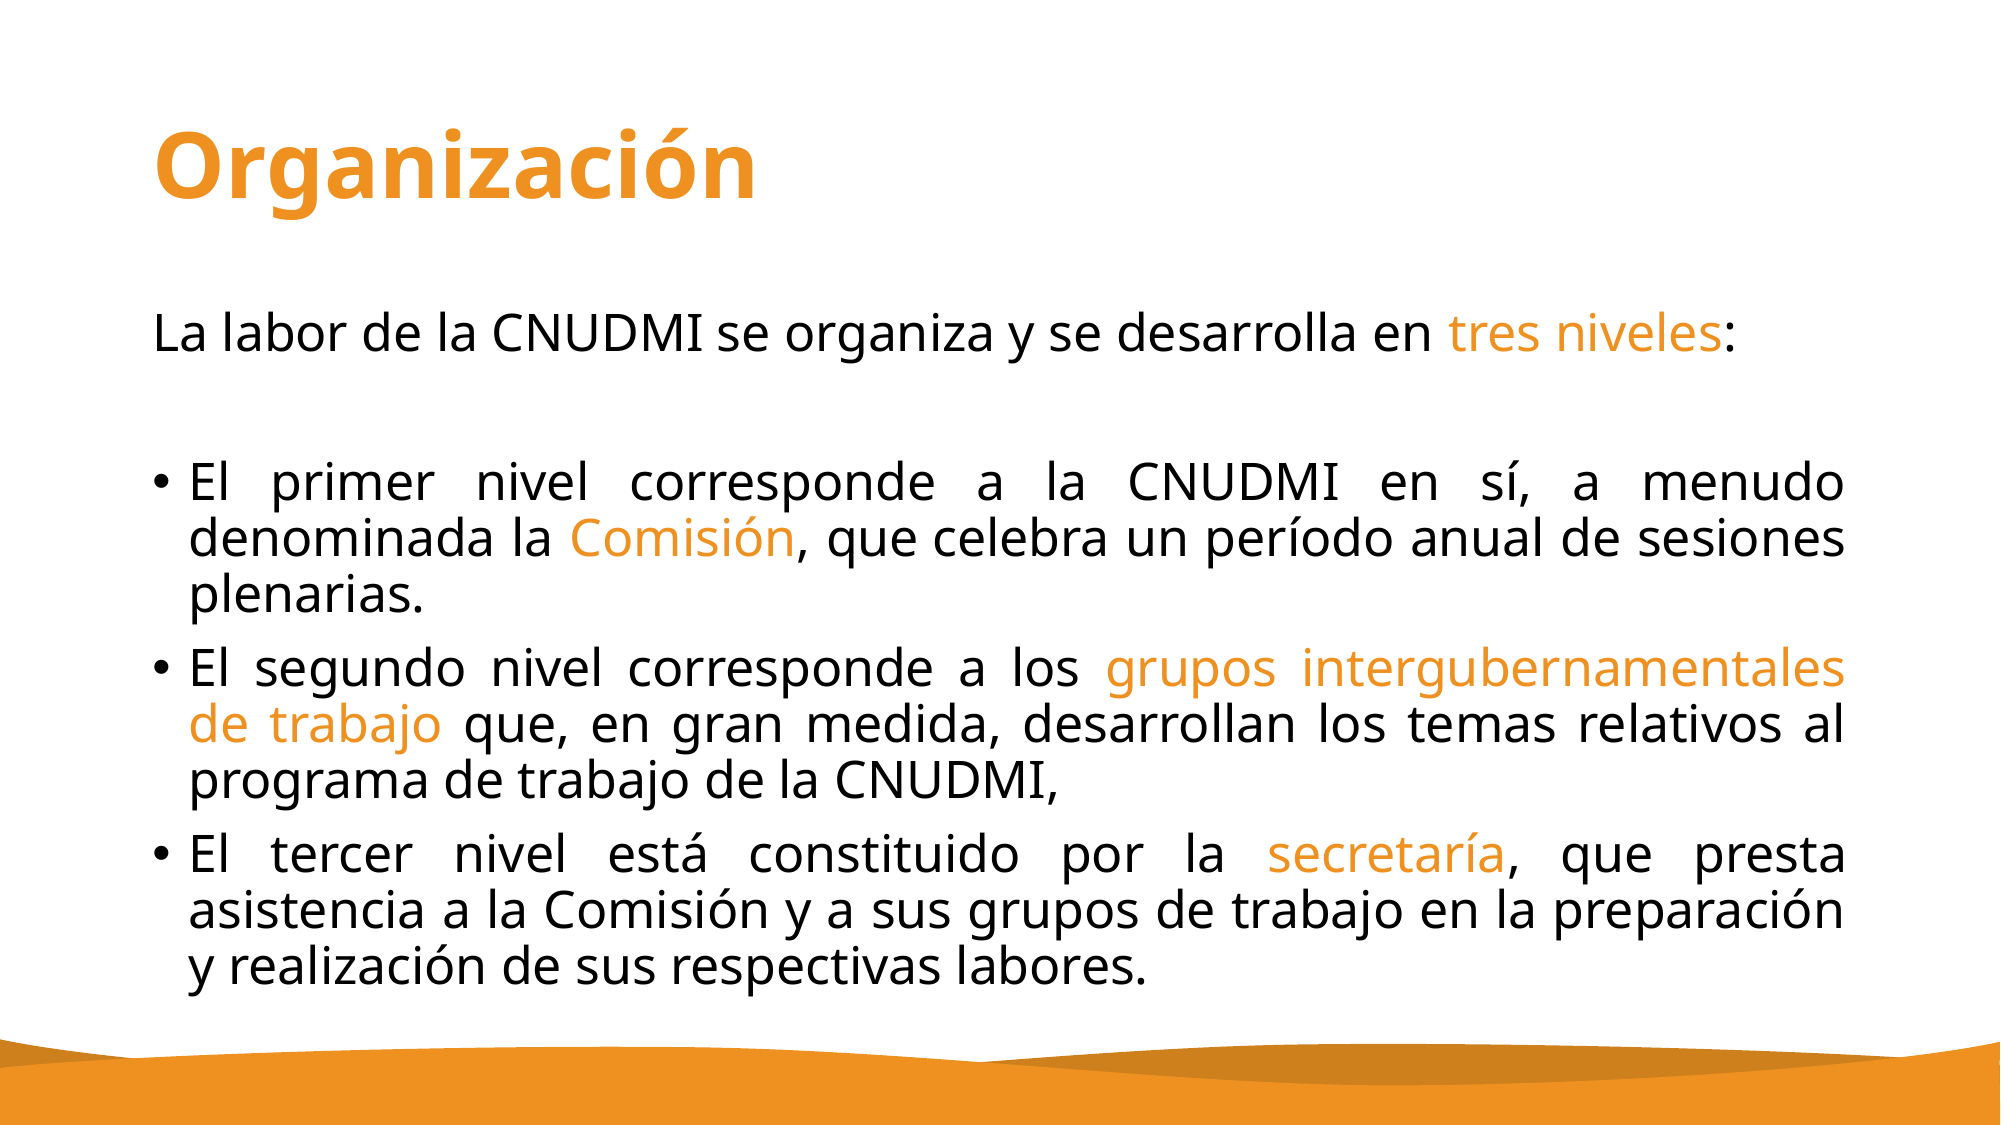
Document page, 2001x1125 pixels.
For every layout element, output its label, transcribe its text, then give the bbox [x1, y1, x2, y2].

title Organización [137, 59, 1863, 278]
list La labor de la CNUDMI se organiza y se desarrolla en tres niveles: El primer nivel corresponde a la CNUDMI en sí, a menudo denominada la Comisión, que celebra un período anual de sesiones plenarias. El segundo nivel corresponde a los grupos intergubernamentales de trabajo que, en gran medida, desarrollan los temas relativos al programa de trabajo de la CNUDMI, El tercer nivel está constituido por la secretaría, que presta asistencia a la Comisión y a sus grupos de trabajo en la preparación y realización de sus respectivas labores. [137, 299, 1863, 1014]
